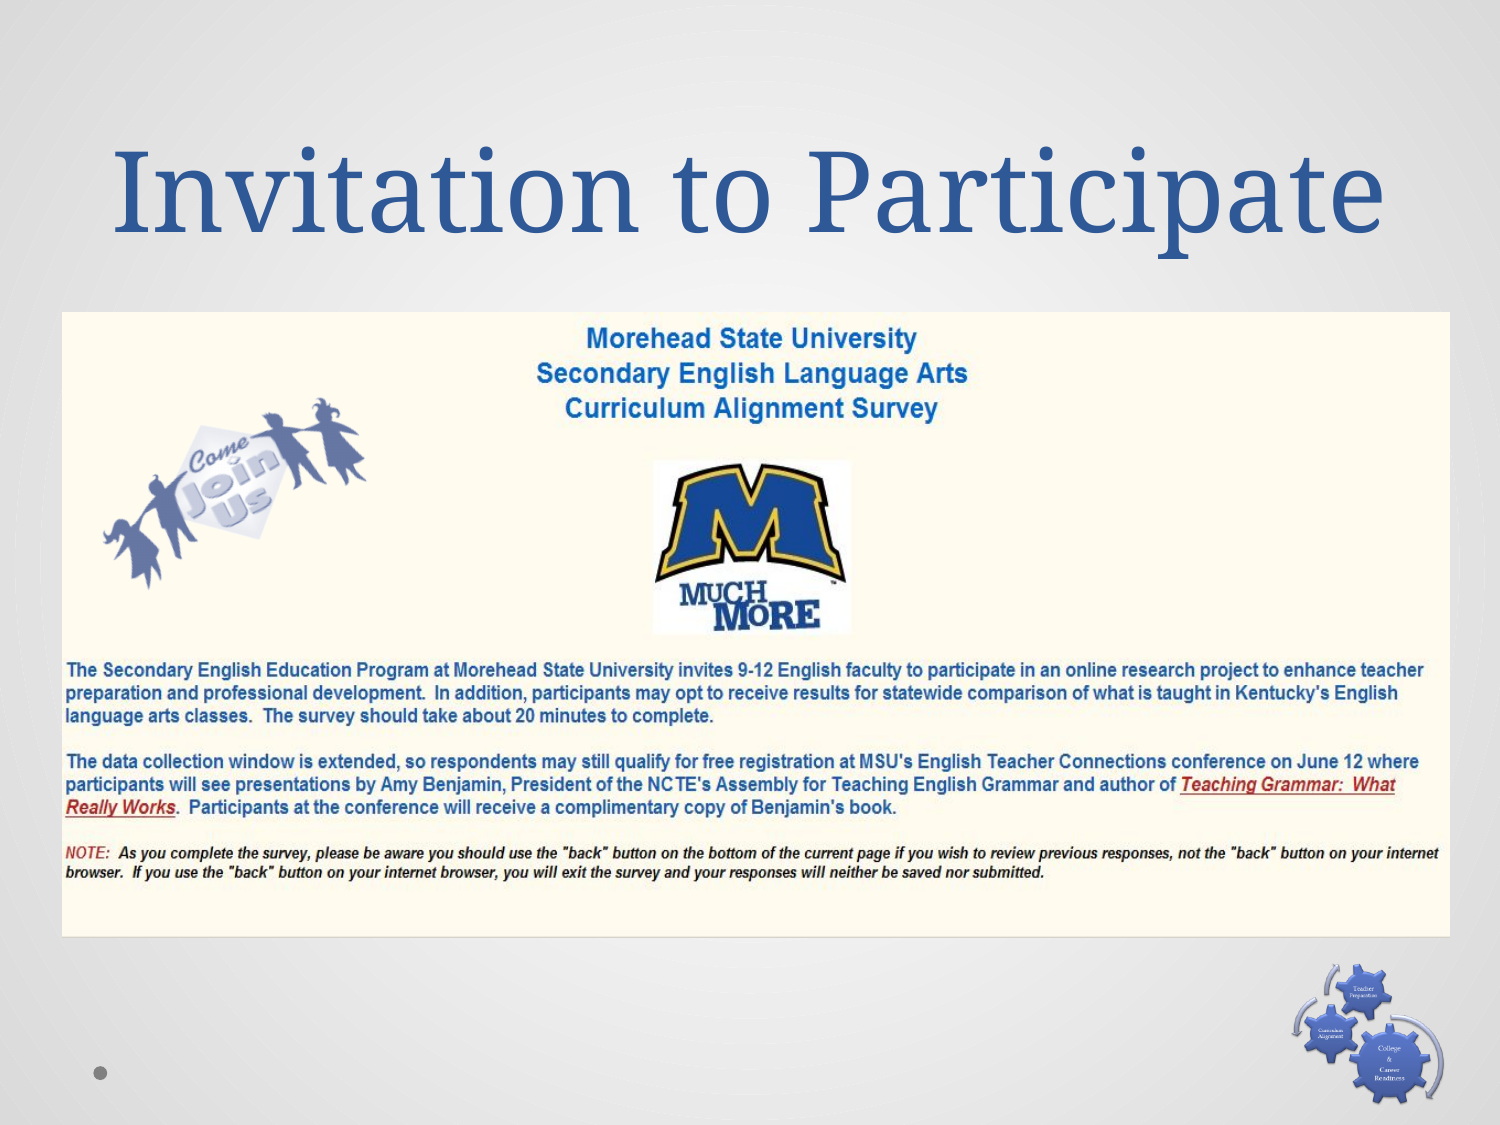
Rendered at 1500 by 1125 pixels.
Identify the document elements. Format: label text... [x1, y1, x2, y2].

picture [88, 418, 367, 548]
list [62, 312, 1451, 938]
picture [1224, 956, 1488, 1108]
title Invitation to Participate [75, 0, 1425, 263]
